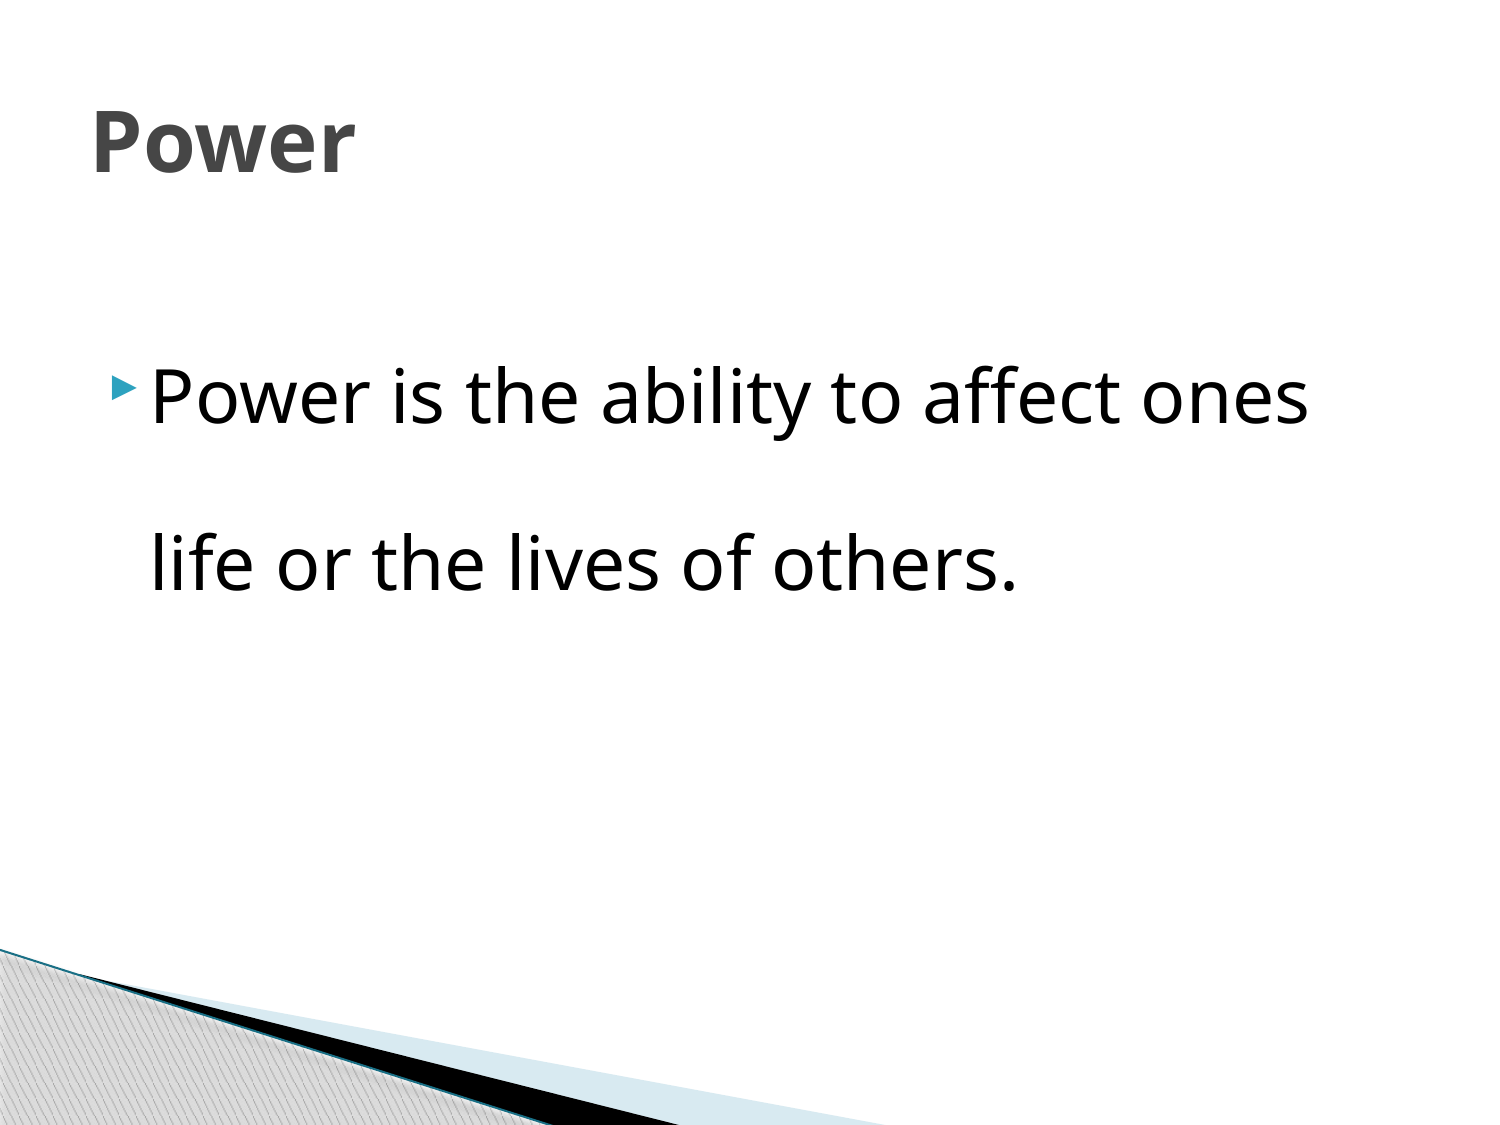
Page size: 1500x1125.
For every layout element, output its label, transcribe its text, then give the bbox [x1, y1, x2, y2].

title Power [75, 45, 1425, 233]
list Power is the ability to affect ones life or the lives of others. [75, 243, 1425, 986]
